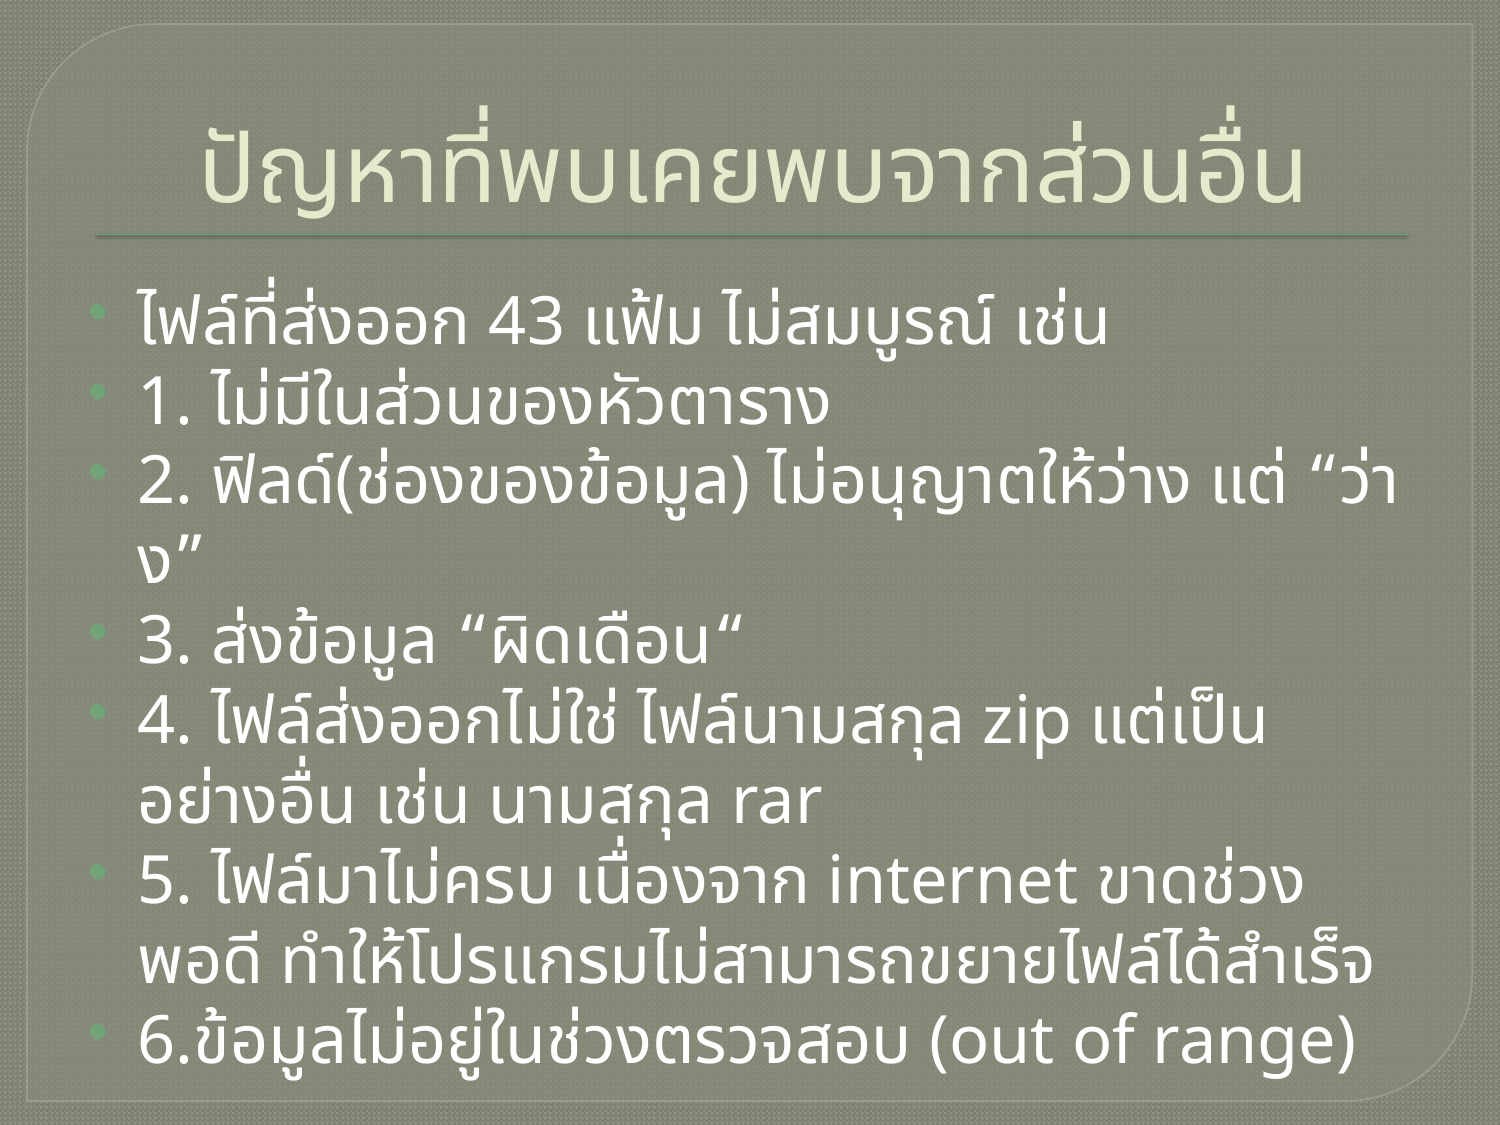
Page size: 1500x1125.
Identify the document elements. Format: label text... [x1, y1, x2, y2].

list ไฟล์ที่ส่งออก 43 แฟ้ม ไม่สมบูรณ์ เช่น 1. ไม่มีในส่วนของหัวตาราง 2. ฟิลด์(ช่องของข้อมูล) ไม่อนุญาตให้ว่าง แต่ “ว่าง” 3. ส่งข้อมูล “ผิดเดือน“ 4. ไฟล์ส่งออกไม่ใช่ ไฟล์นามสกุล zip แต่เป็นอย่างอื่น เช่น นามสกุล rar 5. ไฟล์มาไม่ครบ เนื่องจาก internet ขาดช่วงพอดี ทำให้โปรแกรมไม่สามารถขยายไฟล์ได้สำเร็จ 6.ข้อมูลไม่อยู่ในช่วงตรวจสอบ (out of range) [75, 270, 1425, 1013]
title ปัญหาที่พบเคยพบจากส่วนอื่น [75, 41, 1425, 230]
